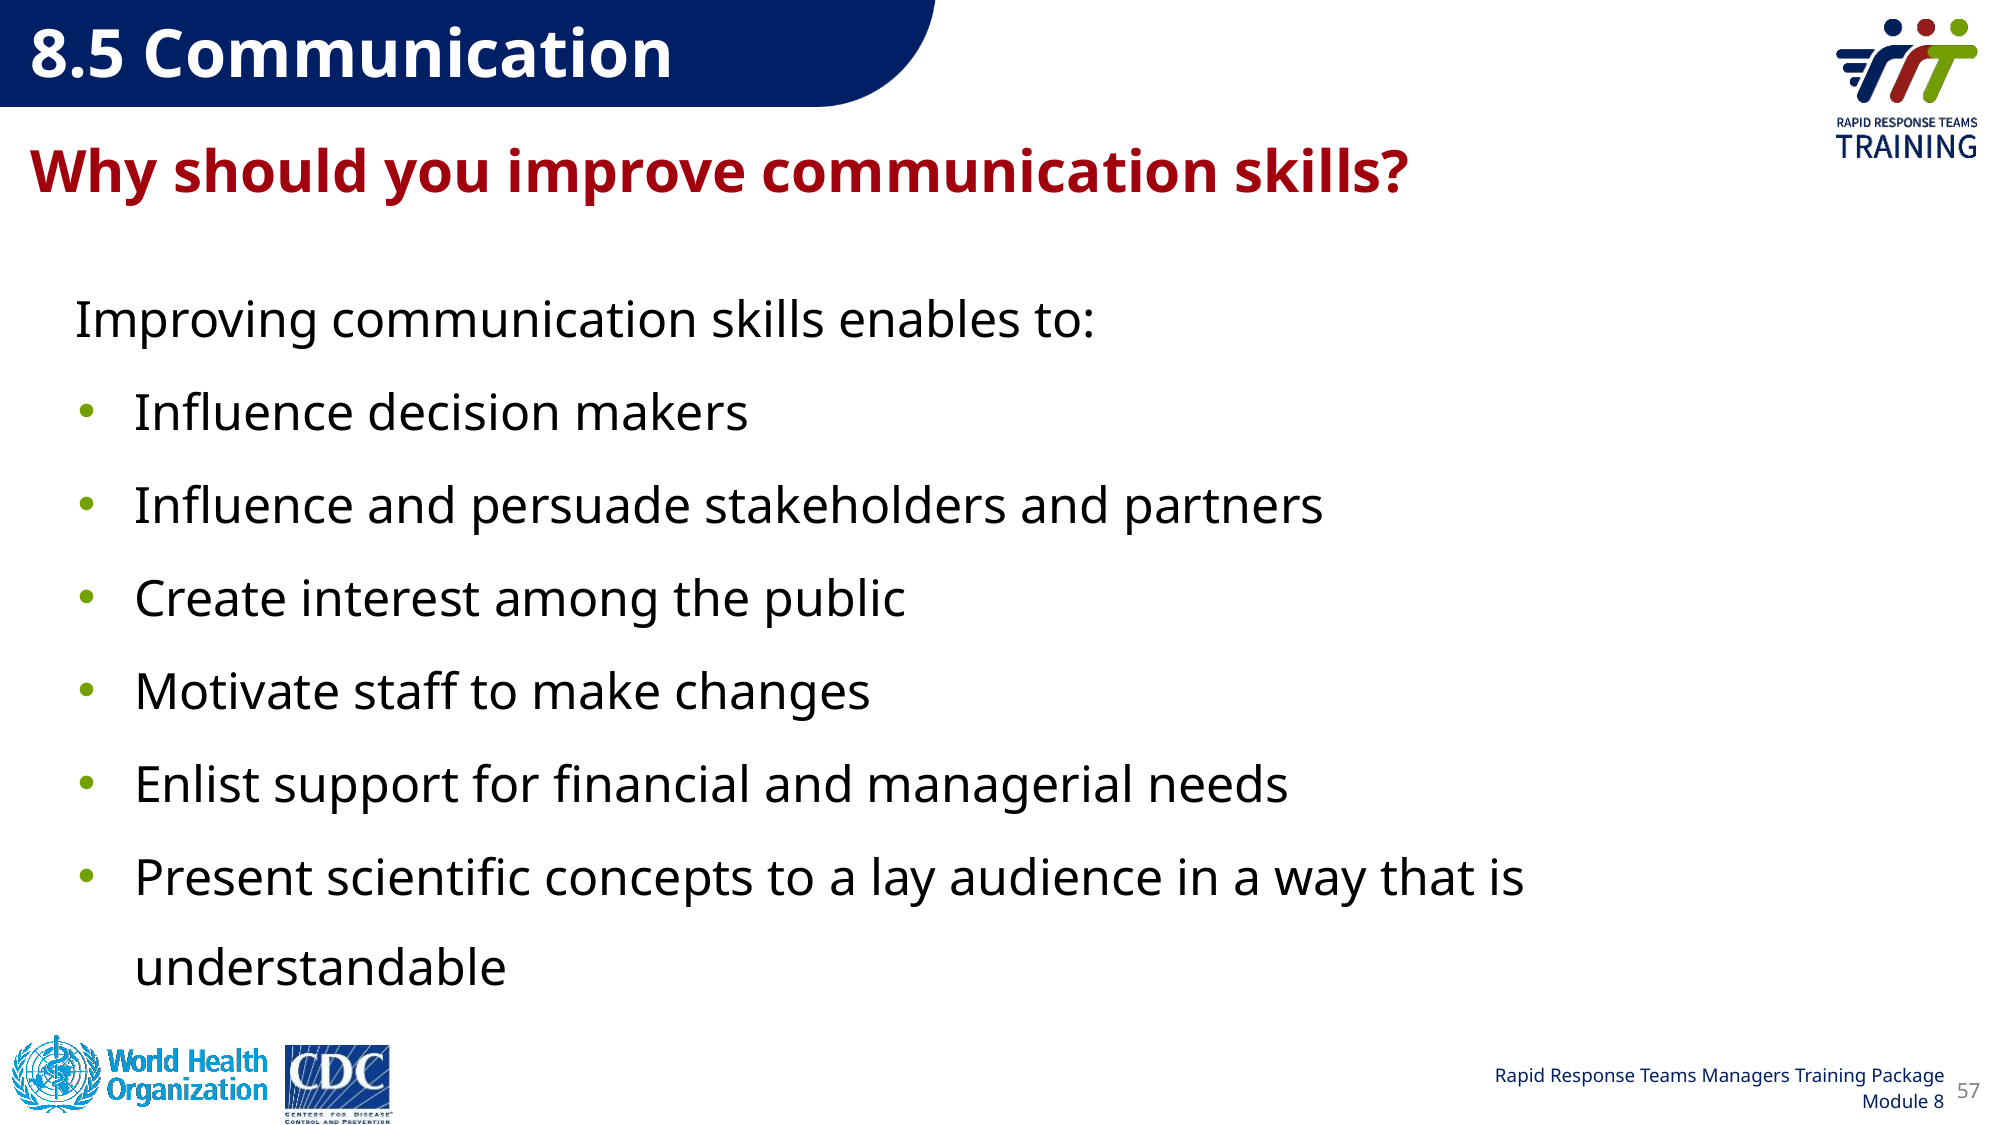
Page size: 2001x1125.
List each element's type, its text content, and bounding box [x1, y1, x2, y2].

picture [34, 1058, 41, 1077]
list Improving communication skills enables to: Influence decision makers Influence and persuade stakeholders and partners Create interest among the public Motivate staff to make changes Enlist support for financial and managerial needs Present scientific concepts to a lay audience in a way that is understandable [67, 249, 1848, 782]
title Why should you improve communication skills? [22, 115, 1749, 233]
picture [46, 1056, 54, 1061]
picture [38, 1092, 54, 1100]
picture [12, 1035, 53, 1067]
picture [28, 1054, 36, 1077]
picture [0, 0, 936, 107]
picture [38, 1044, 53, 1052]
picture [36, 1035, 267, 1113]
slide_number 57 [1937, 1070, 2000, 1124]
picture [285, 1045, 393, 1124]
list 8.5 Communication [22, 0, 1535, 99]
picture [43, 1088, 54, 1094]
picture [12, 1084, 46, 1113]
picture [1835, 19, 1978, 167]
picture [50, 1109, 62, 1113]
